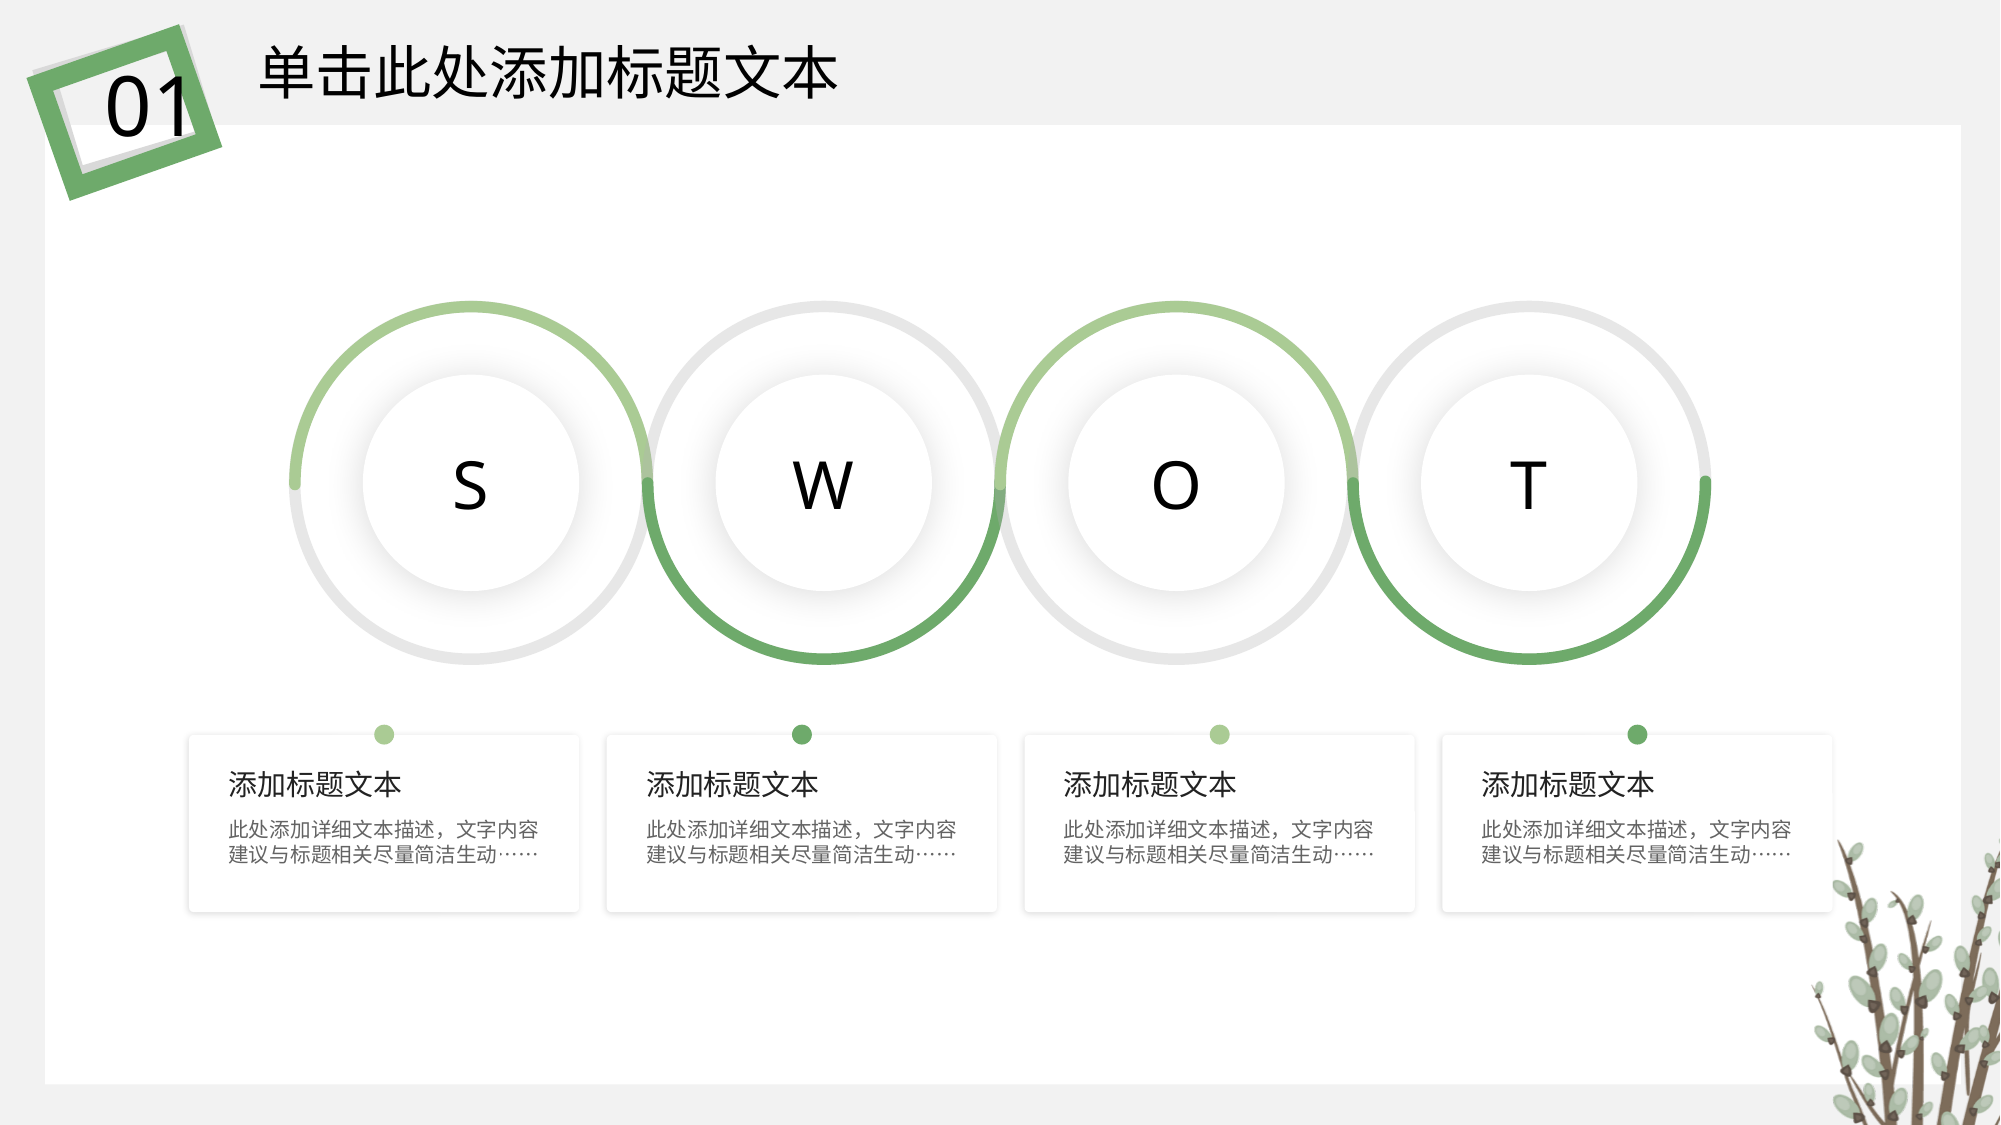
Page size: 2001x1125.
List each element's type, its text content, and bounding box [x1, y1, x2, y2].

text_box [647, 481, 1000, 660]
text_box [188, 724, 580, 913]
text_box [999, 483, 1353, 660]
text_box T [1421, 374, 1638, 592]
text_box O [1068, 374, 1285, 592]
text_box [294, 306, 647, 486]
text_box [294, 483, 647, 660]
text_box [1352, 480, 1706, 660]
text_box 单击此处添加标题文本 [242, 29, 855, 114]
picture [1771, 782, 2000, 1125]
text_box S [362, 374, 580, 592]
text_box 01 [90, 45, 215, 160]
text_box [999, 306, 1353, 486]
text_box W [715, 374, 932, 592]
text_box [606, 724, 997, 913]
text_box [646, 305, 1000, 489]
text_box [1352, 305, 1707, 490]
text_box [1024, 724, 1415, 913]
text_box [1442, 724, 1833, 913]
